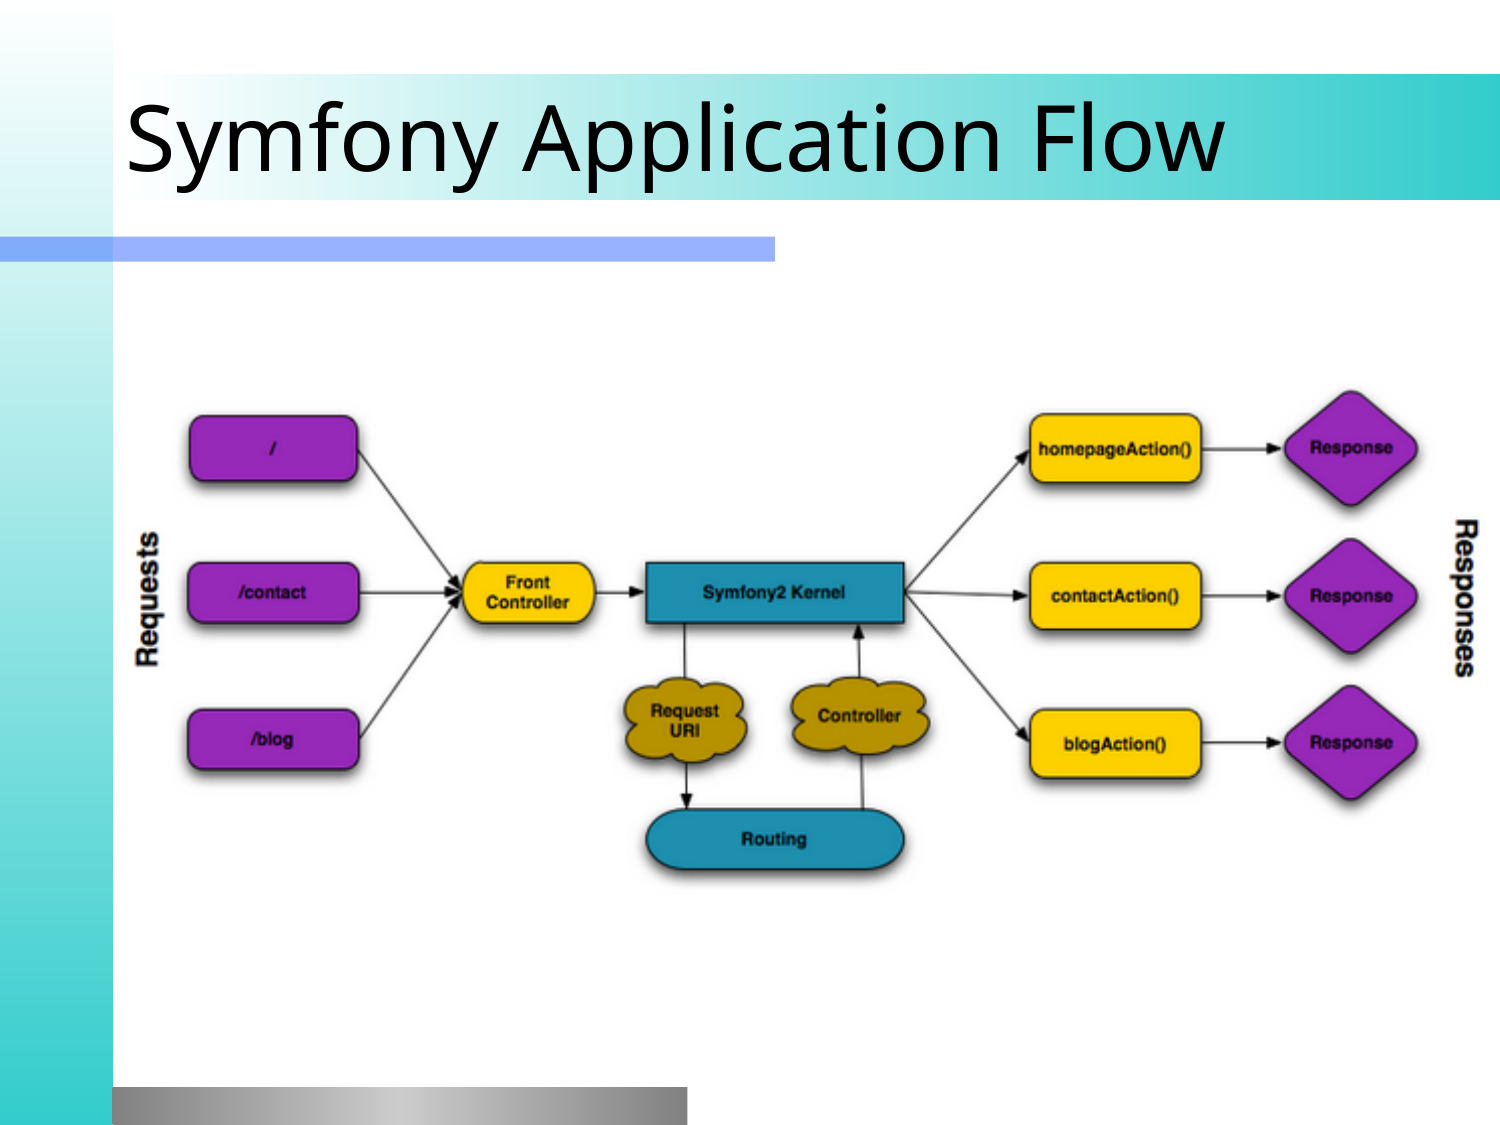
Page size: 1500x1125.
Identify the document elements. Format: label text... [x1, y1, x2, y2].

picture [112, 359, 1500, 909]
title Symfony Application Flow [110, 40, 1386, 229]
